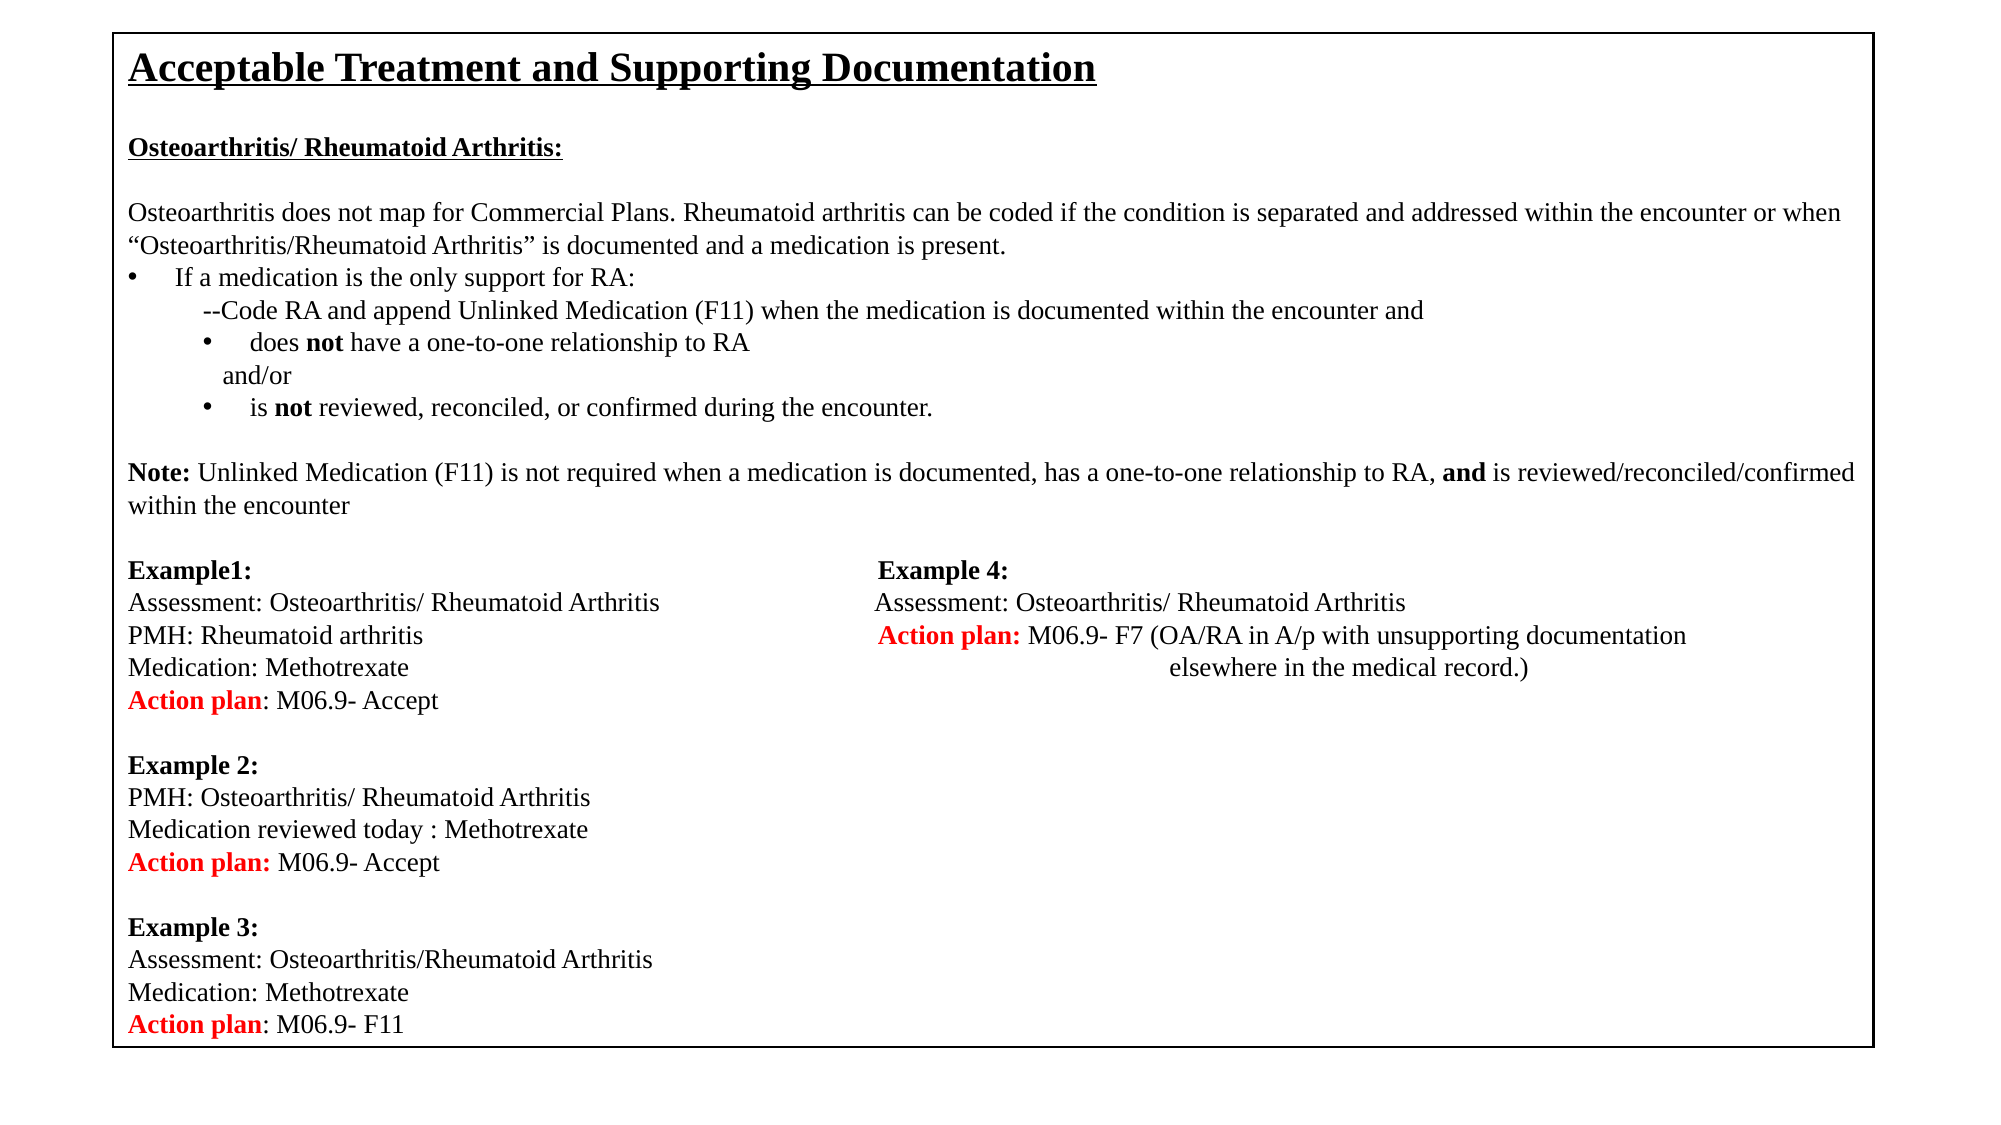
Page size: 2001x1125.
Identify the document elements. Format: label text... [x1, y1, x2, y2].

text_box Acceptable Treatment and Supporting Documentation Osteoarthritis/ Rheumatoid Arthritis: Osteoarthritis does not map for Commercial Plans. Rheumatoid arthritis can be coded if the condition is separated and addressed within the encounter or when “Osteoarthritis/Rheumatoid Arthritis” is documented and a medication is present. If a medication is the only support for RA: --Code RA and append Unlinked Medication (F11) when the medication is documented within the encounter and does not have a one-to-one relationship to RA and/or is not reviewed, reconciled, or confirmed during the encounter. Note: Unlinked Medication (F11) is not required when a medication is documented, has a one-to-one relationship to RA, and is reviewed/reconciled/confirmed within the encounter Example1: Example 4: Assessment: Osteoarthritis/ Rheumatoid Arthritis Assessment: Osteoarthritis/ Rheumatoid Arthritis PMH: Rheumatoid arthritis Action plan: M06.9- F7 (OA/RA in A/p with unsupporting documentation Medication: Methotrexate elsewhere in the medical record.) Action plan: M06.9- Accept Example 2: PMH: Osteoarthritis/ Rheumatoid Arthritis Medication reviewed today : Methotrexate Action plan: M06.9- Accept Example 3: Assessment: Osteoarthritis/Rheumatoid Arthritis Medication: Methotrexate Action plan: M06.9- F11 [112, 32, 1875, 1048]
